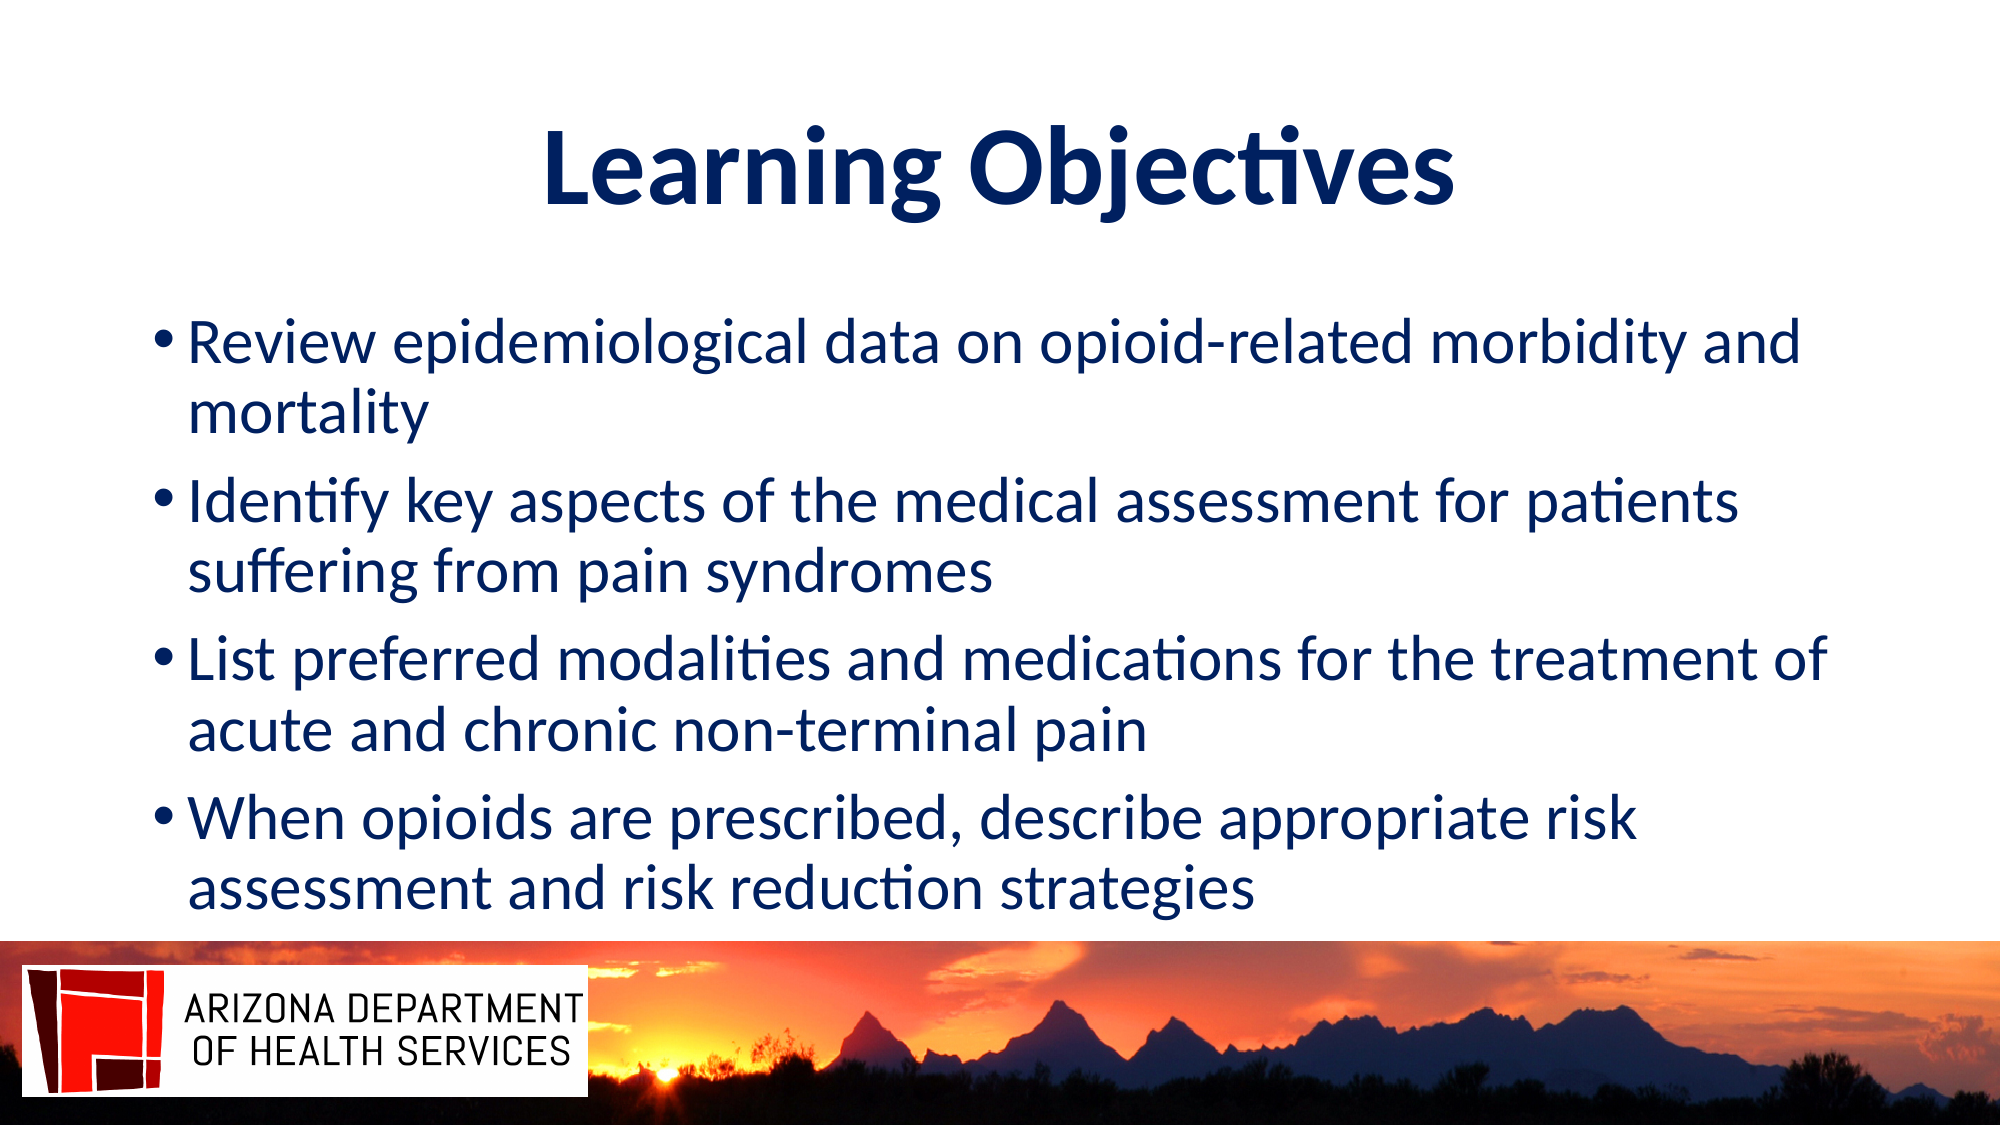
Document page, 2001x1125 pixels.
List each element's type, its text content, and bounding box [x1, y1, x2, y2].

picture [0, 941, 2000, 1125]
list Review epidemiological data on opioid-related morbidity and mortality Identify key aspects of the medical assessment for patients suffering from pain syndromes List preferred modalities and medications for the treatment of acute and chronic non-terminal pain When opioids are prescribed, describe appropriate risk assessment and risk reduction strategies [137, 299, 1863, 938]
title Learning Objectives [137, 59, 1863, 278]
